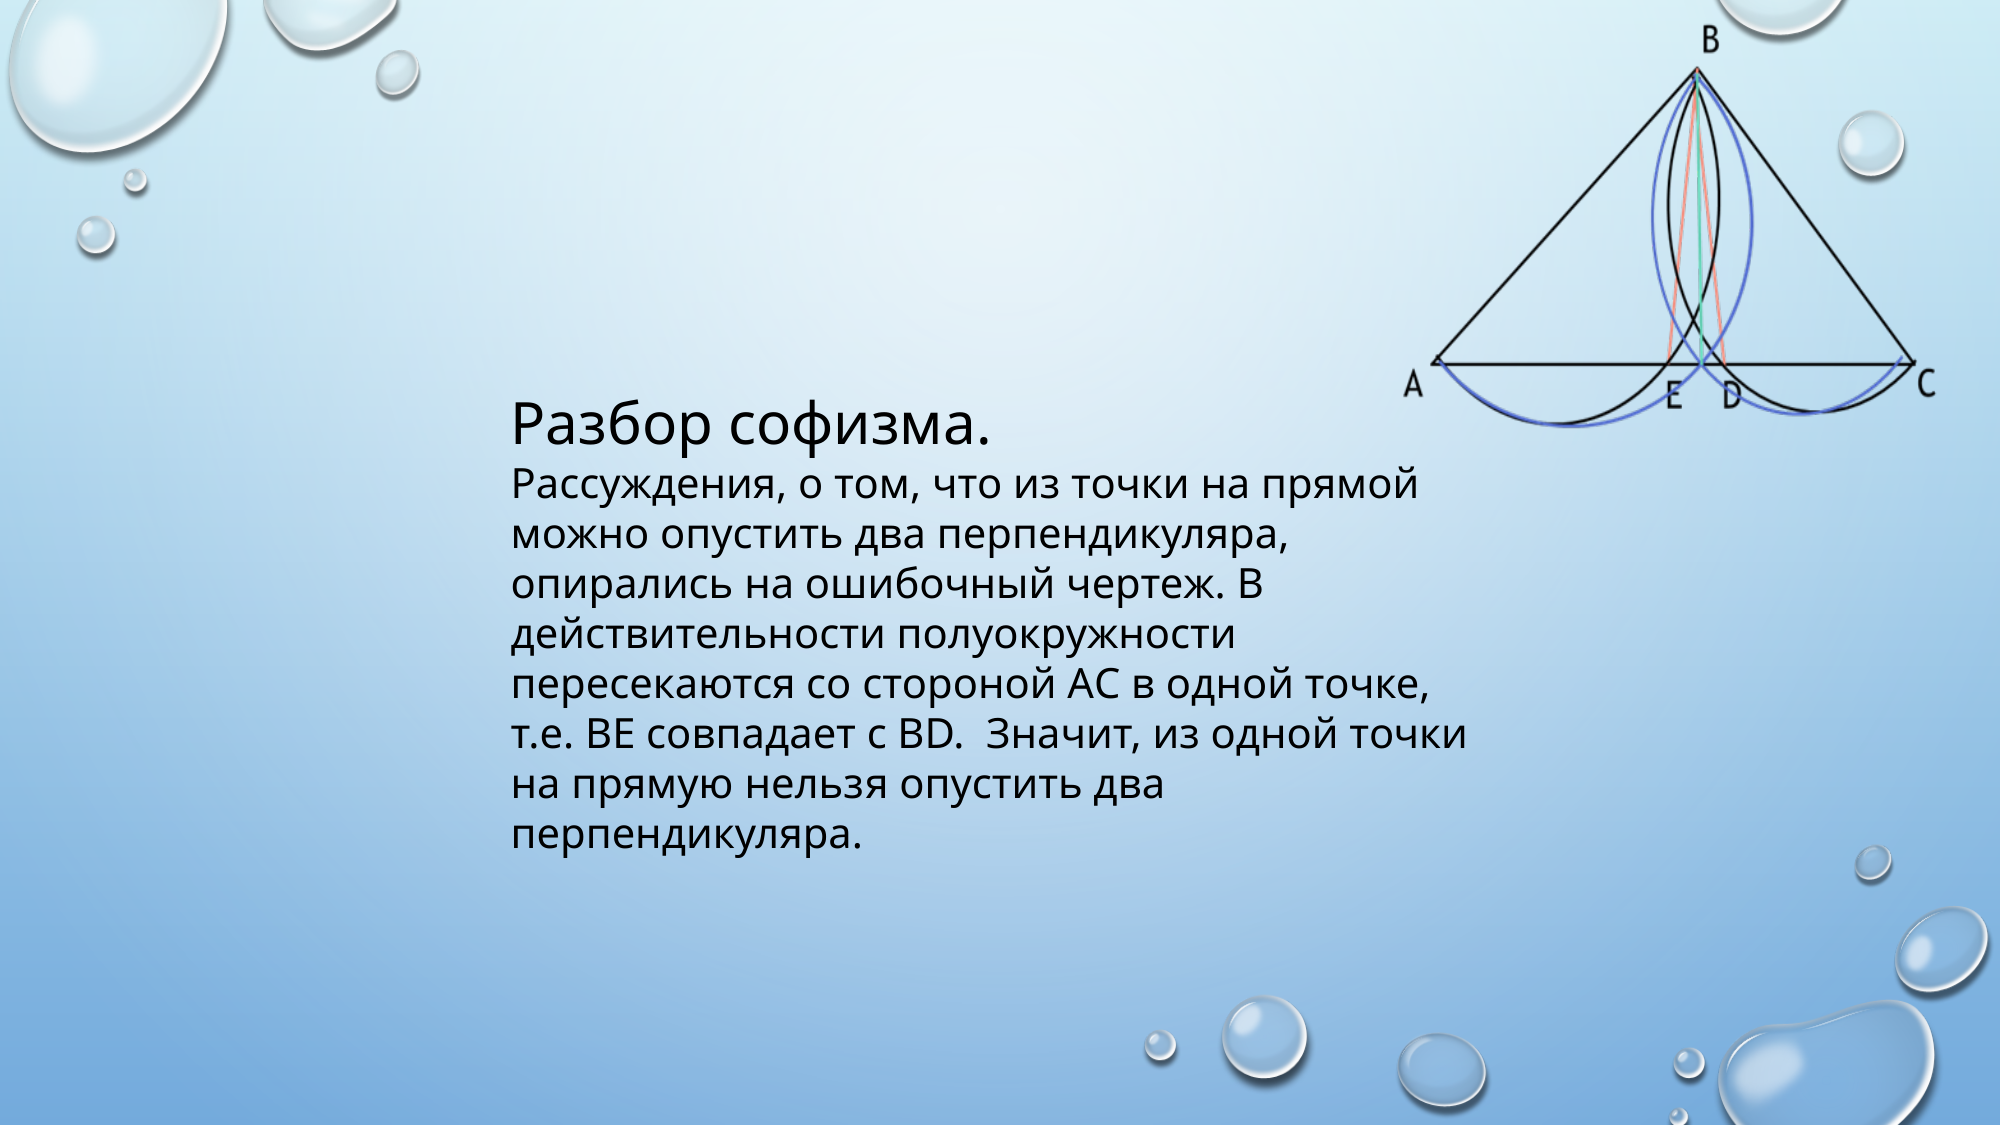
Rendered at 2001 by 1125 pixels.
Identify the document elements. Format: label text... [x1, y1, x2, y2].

text_box Разбор софизма. Рассуждения, о том, что из точки на прямой можно опустить два перпендикуляра, опирались на ошибочный чертеж. В действительности полуокружности пересекаются со стороной АС в одной точке, т.е. ВЕ совпадает с ВD. Значит, из одной точки на прямую нельзя опустить два перпендикуляра. [495, 379, 1496, 864]
picture [0, 0, 2000, 1125]
